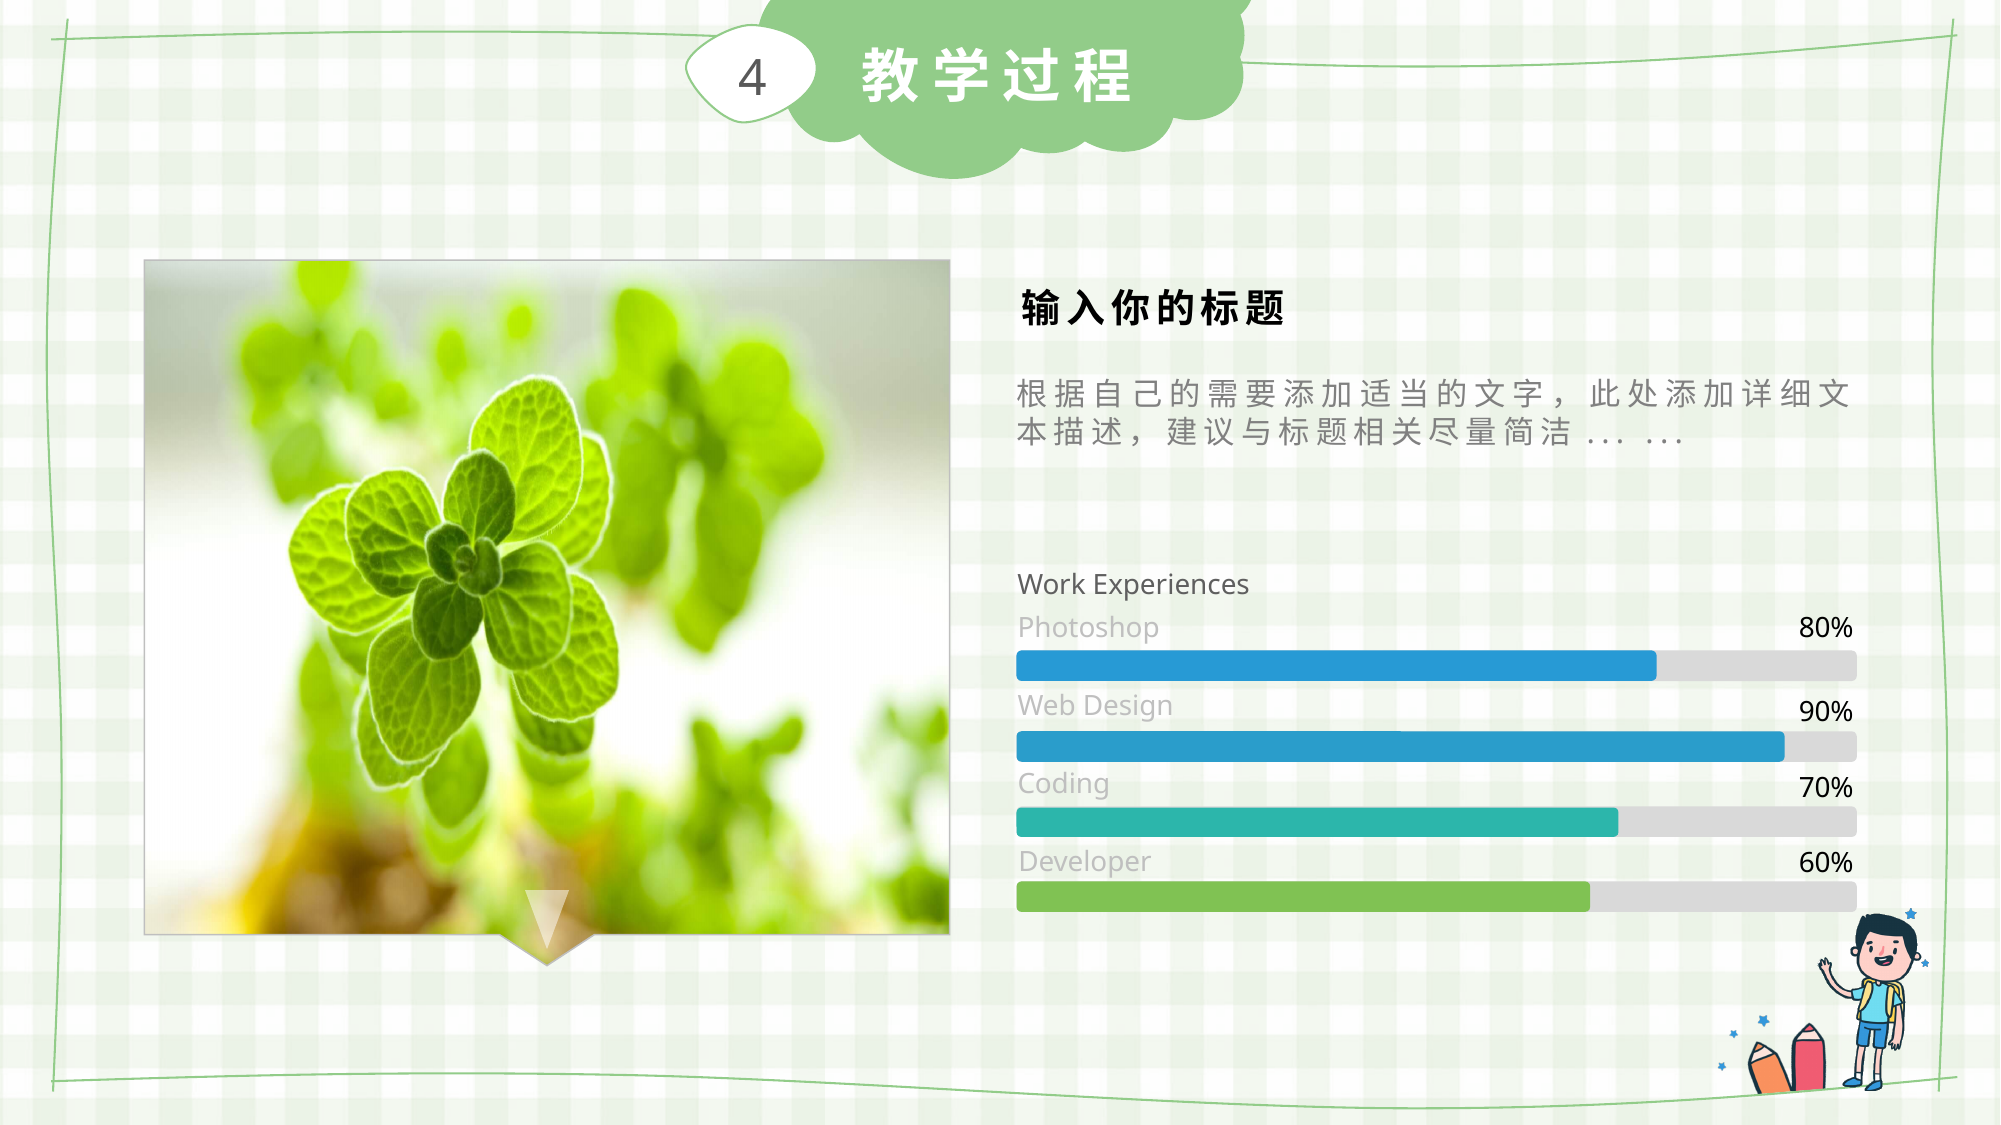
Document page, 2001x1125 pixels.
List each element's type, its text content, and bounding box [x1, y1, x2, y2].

text_box 教学过程 [857, 39, 1158, 140]
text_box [1016, 687, 1857, 762]
picture [1714, 908, 1929, 1096]
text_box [1016, 765, 1857, 837]
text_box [1016, 609, 1857, 681]
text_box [1016, 843, 1857, 912]
text_box [523, 889, 571, 953]
text_box 根据自己的需要添加适当的文字，此处添加详细文本描述，建议与标题相关尽量简洁... ... [1016, 374, 1857, 450]
text_box 输入你的标题 [1020, 283, 1285, 331]
text_box [143, 258, 951, 967]
text_box 4 [723, 37, 782, 113]
text_box Work Experiences [1017, 566, 1250, 601]
